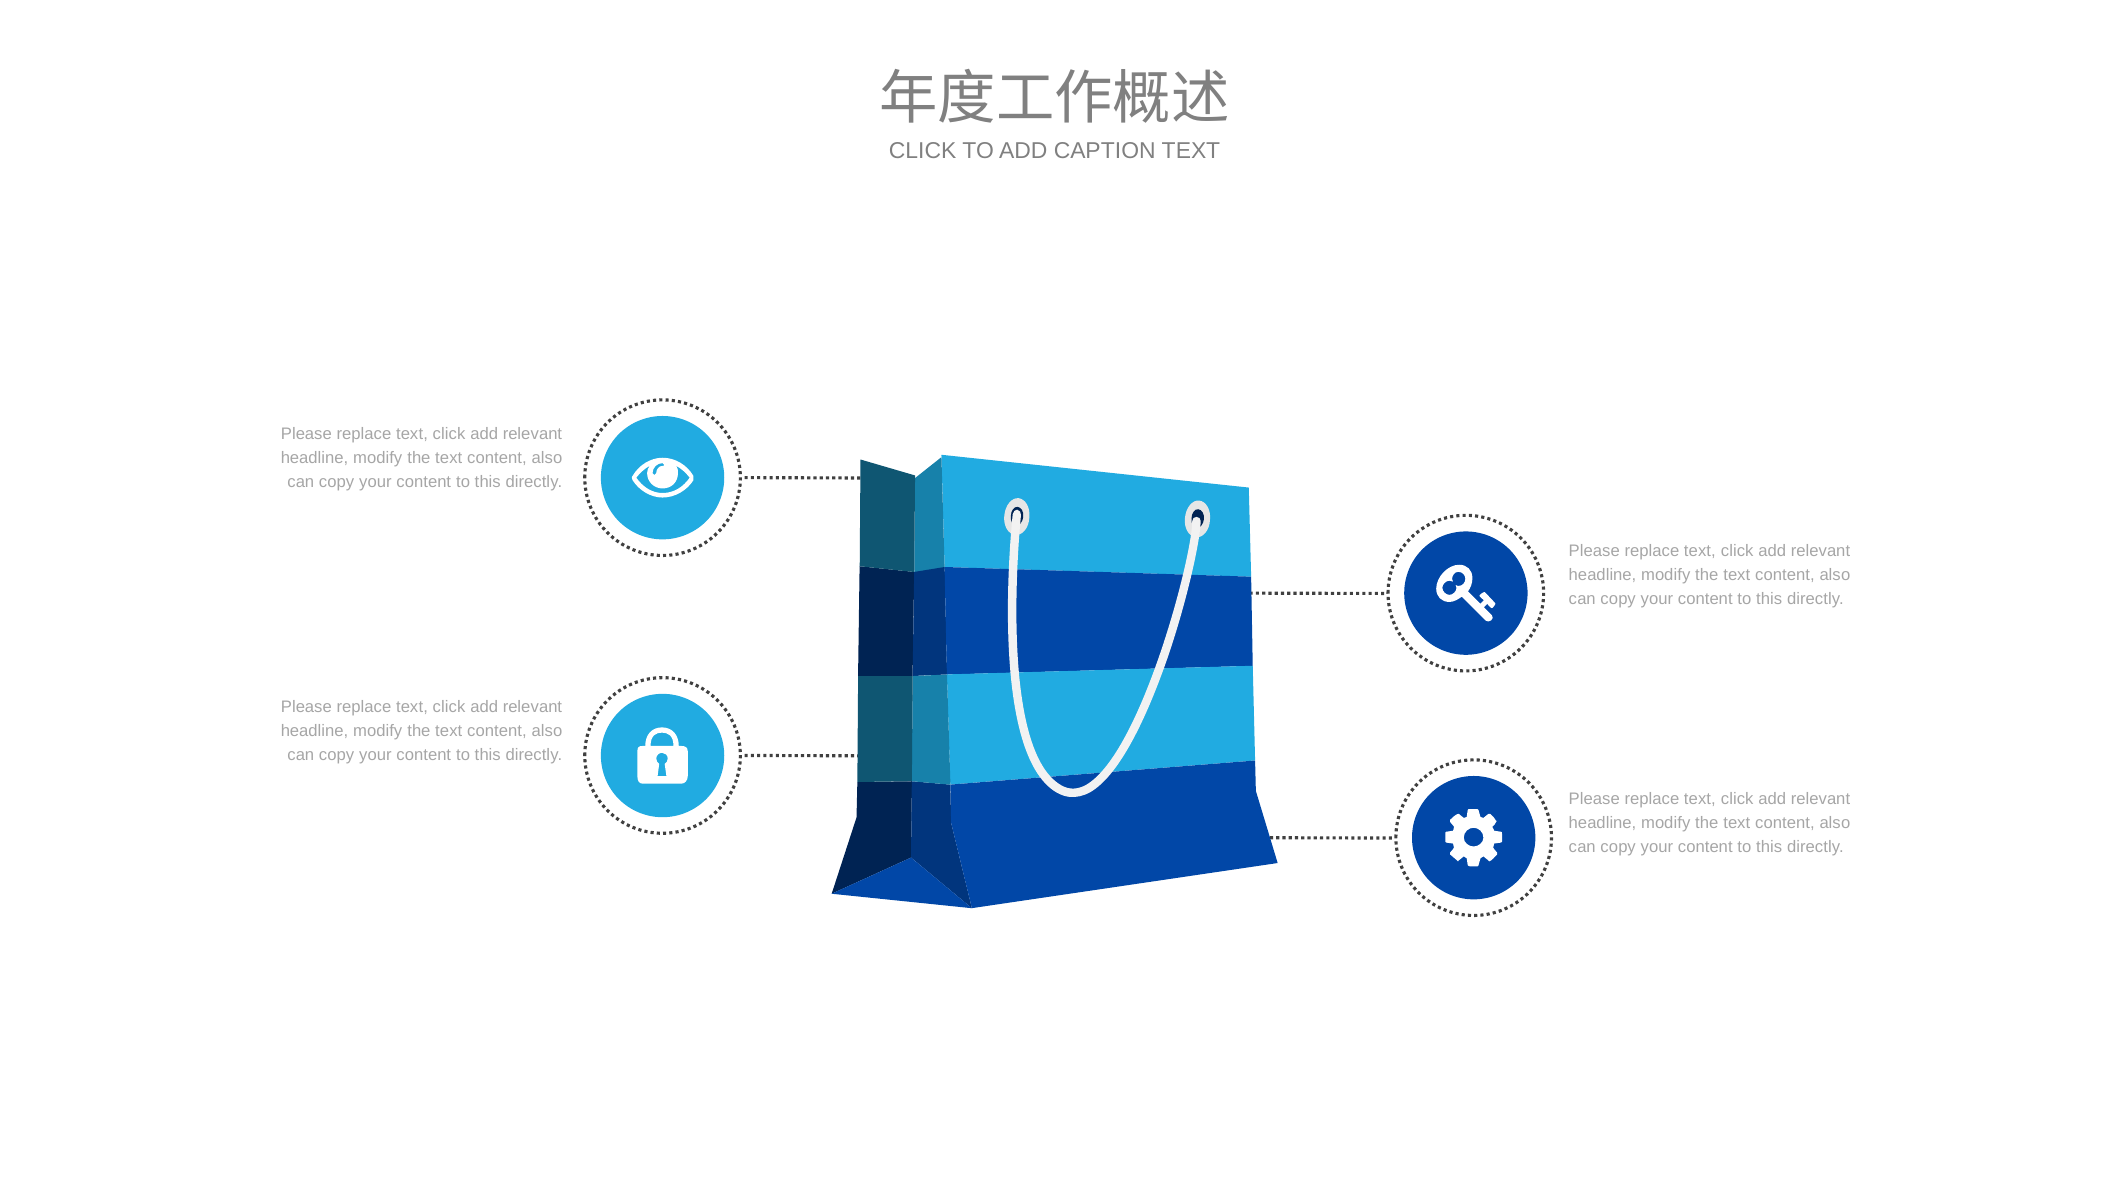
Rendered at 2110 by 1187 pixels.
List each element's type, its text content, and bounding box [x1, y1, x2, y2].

text_box 年度工作概述 [865, 60, 1245, 131]
text_box Please replace text, click add relevant headline, modify the text content, also can copy your content to this directly. [271, 419, 563, 491]
text_box Please replace text, click add relevant headline, modify the text content, also can copy your content to this directly. [271, 692, 563, 764]
text_box Please replace text, click add relevant headline, modify the text content, also can copy your content to this directly. [1568, 535, 1860, 608]
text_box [584, 399, 741, 556]
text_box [1387, 515, 1544, 671]
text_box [1395, 759, 1552, 916]
text_box CLICK TO ADD CAPTION TEXT [865, 135, 1245, 163]
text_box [584, 677, 741, 834]
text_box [831, 454, 1278, 909]
text_box Please replace text, click add relevant headline, modify the text content, also can copy your content to this directly. [1568, 784, 1860, 856]
